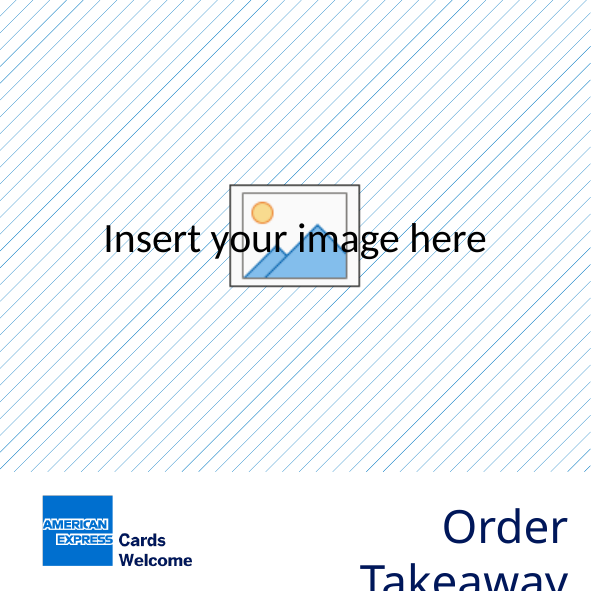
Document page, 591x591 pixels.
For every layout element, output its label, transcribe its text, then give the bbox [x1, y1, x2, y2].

text_box Order Takeaway [217, 490, 583, 591]
picture [0, 0, 591, 591]
